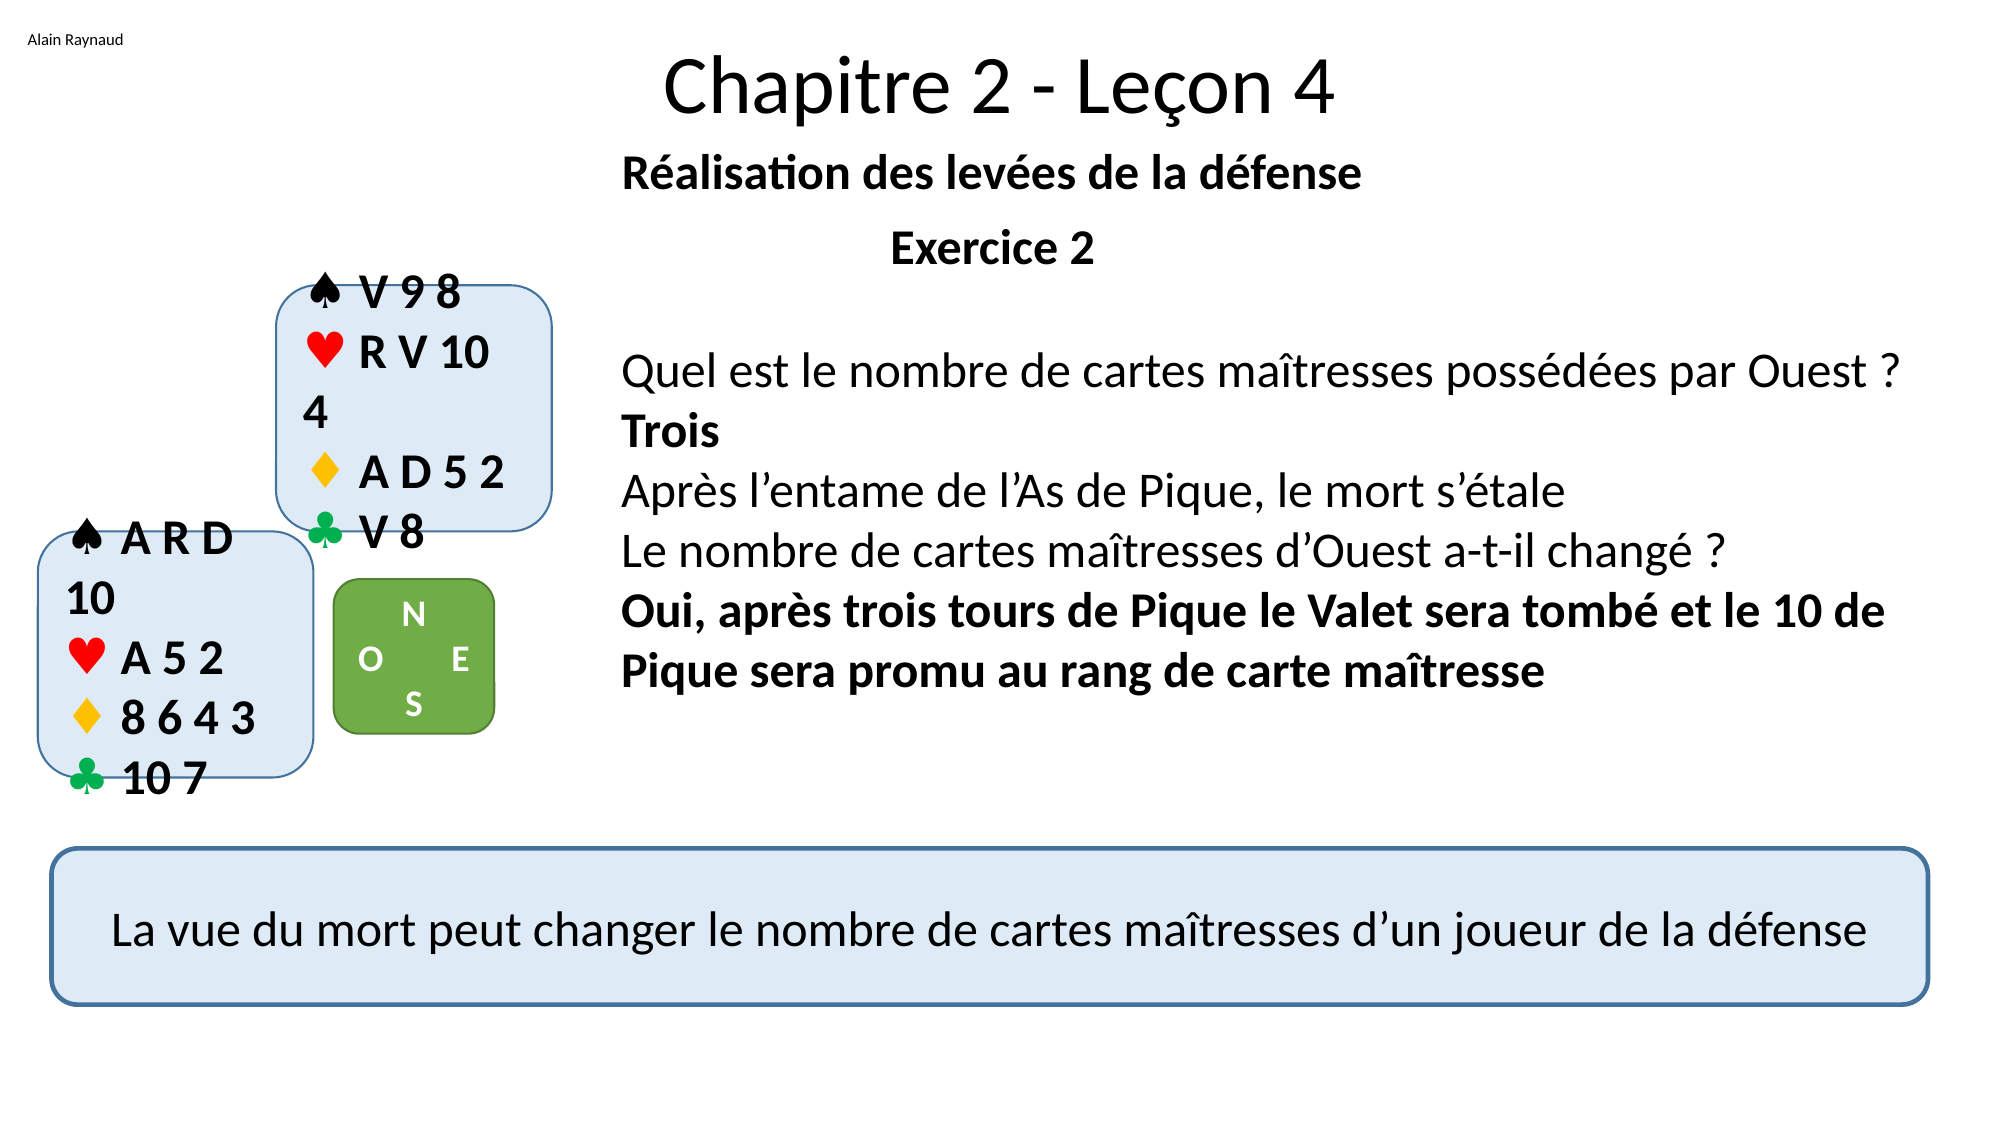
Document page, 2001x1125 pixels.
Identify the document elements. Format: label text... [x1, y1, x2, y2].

subtitle Réalisation des levées de la défense Exercice 2 [37, 139, 1948, 1088]
text_box Alain Raynaud [12, 21, 147, 57]
title Chapitre 2 - Leçon 4 [249, 38, 1750, 139]
text_box ♠ V 9 8 ♥ R V 10 4 ♦ A D 5 2 ♣ V 8 [274, 284, 553, 533]
text_box La vue du mort peut changer le nombre de cartes maîtresses d’un joueur de la défense [50, 847, 1930, 1006]
text_box Quel est le nombre de cartes maîtresses possédées par Ouest ? Trois Après l’entame de l’As de Pique, le mort s’étale Le nombre de cartes maîtresses d’Ouest a-t-il changé ? Oui, après trois tours de Pique le Valet sera tombé et le 10 de Pique sera promu au rang de carte maîtresse [606, 329, 1948, 705]
text_box N O E S [332, 578, 496, 735]
text_box ♠ A R D 10 ♥ A 5 2 ♦ 8 6 4 3 ♣ 10 7 [36, 530, 315, 779]
